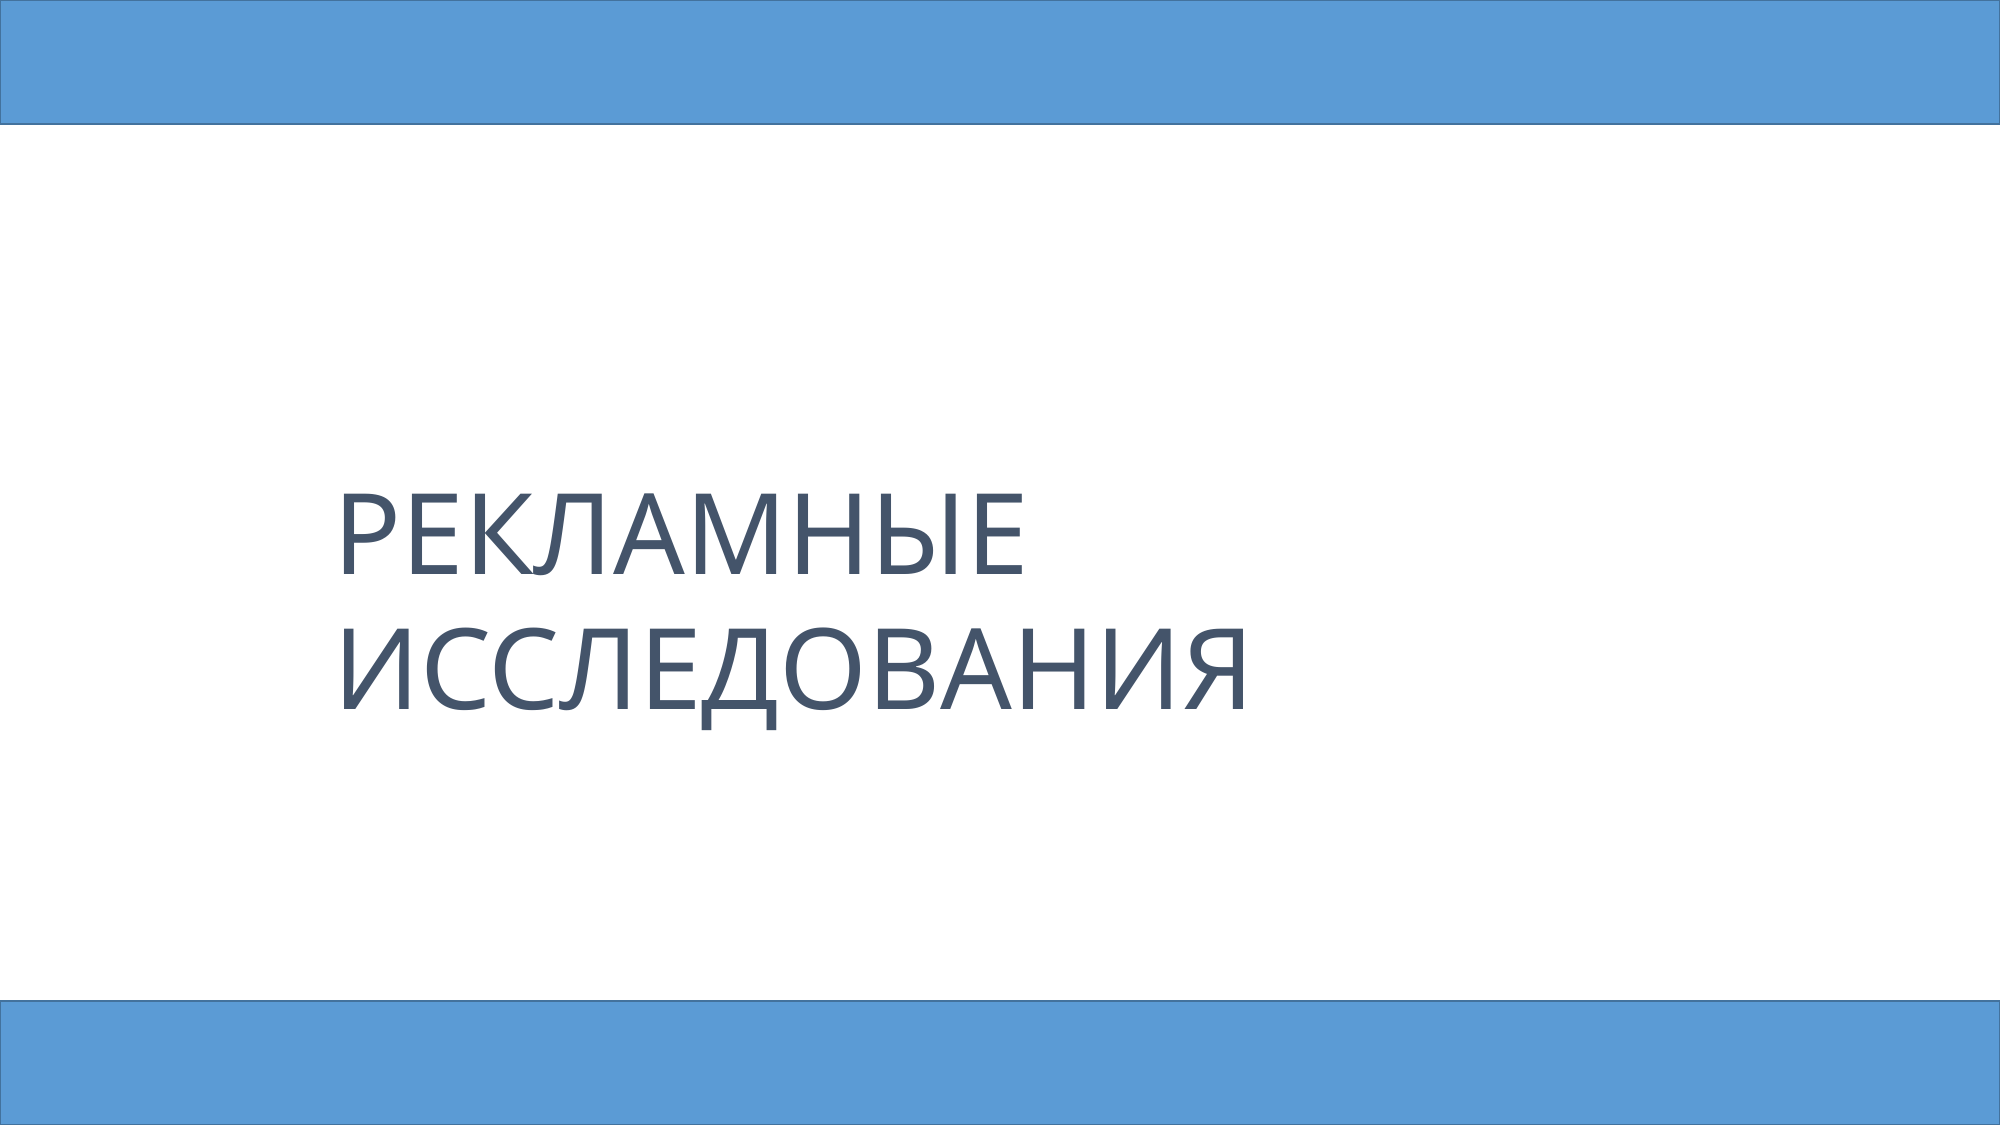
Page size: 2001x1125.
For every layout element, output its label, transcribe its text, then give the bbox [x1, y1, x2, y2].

text_box РЕКЛАМНЫЕ ИССЛЕДОВАНИЯ [319, 454, 1931, 740]
text_box [0, 1000, 2000, 1125]
text_box [0, 0, 2000, 125]
